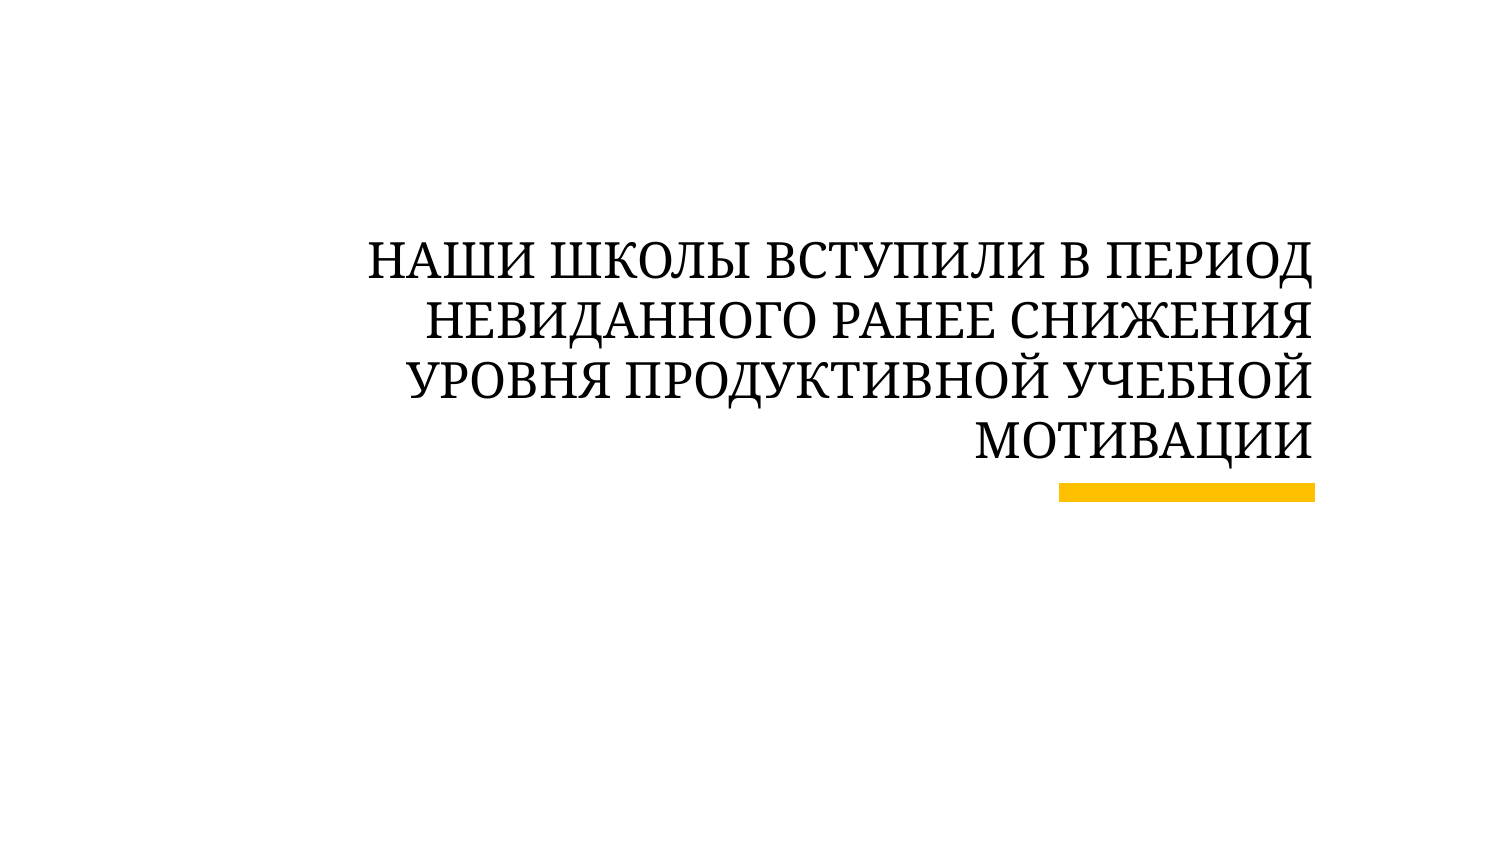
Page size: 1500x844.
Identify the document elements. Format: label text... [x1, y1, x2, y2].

text_box НАШИ ШКОЛЫ ВСТУПИЛИ В ПЕРИОД НЕВИДАННОГО РАНЕЕ СНИЖЕНИЯ УРОВНЯ ПРОДУКТИВНОЙ УЧЕБНОЙ МОТИВАЦИИ [301, 220, 1329, 476]
text_box [1055, 479, 1319, 507]
